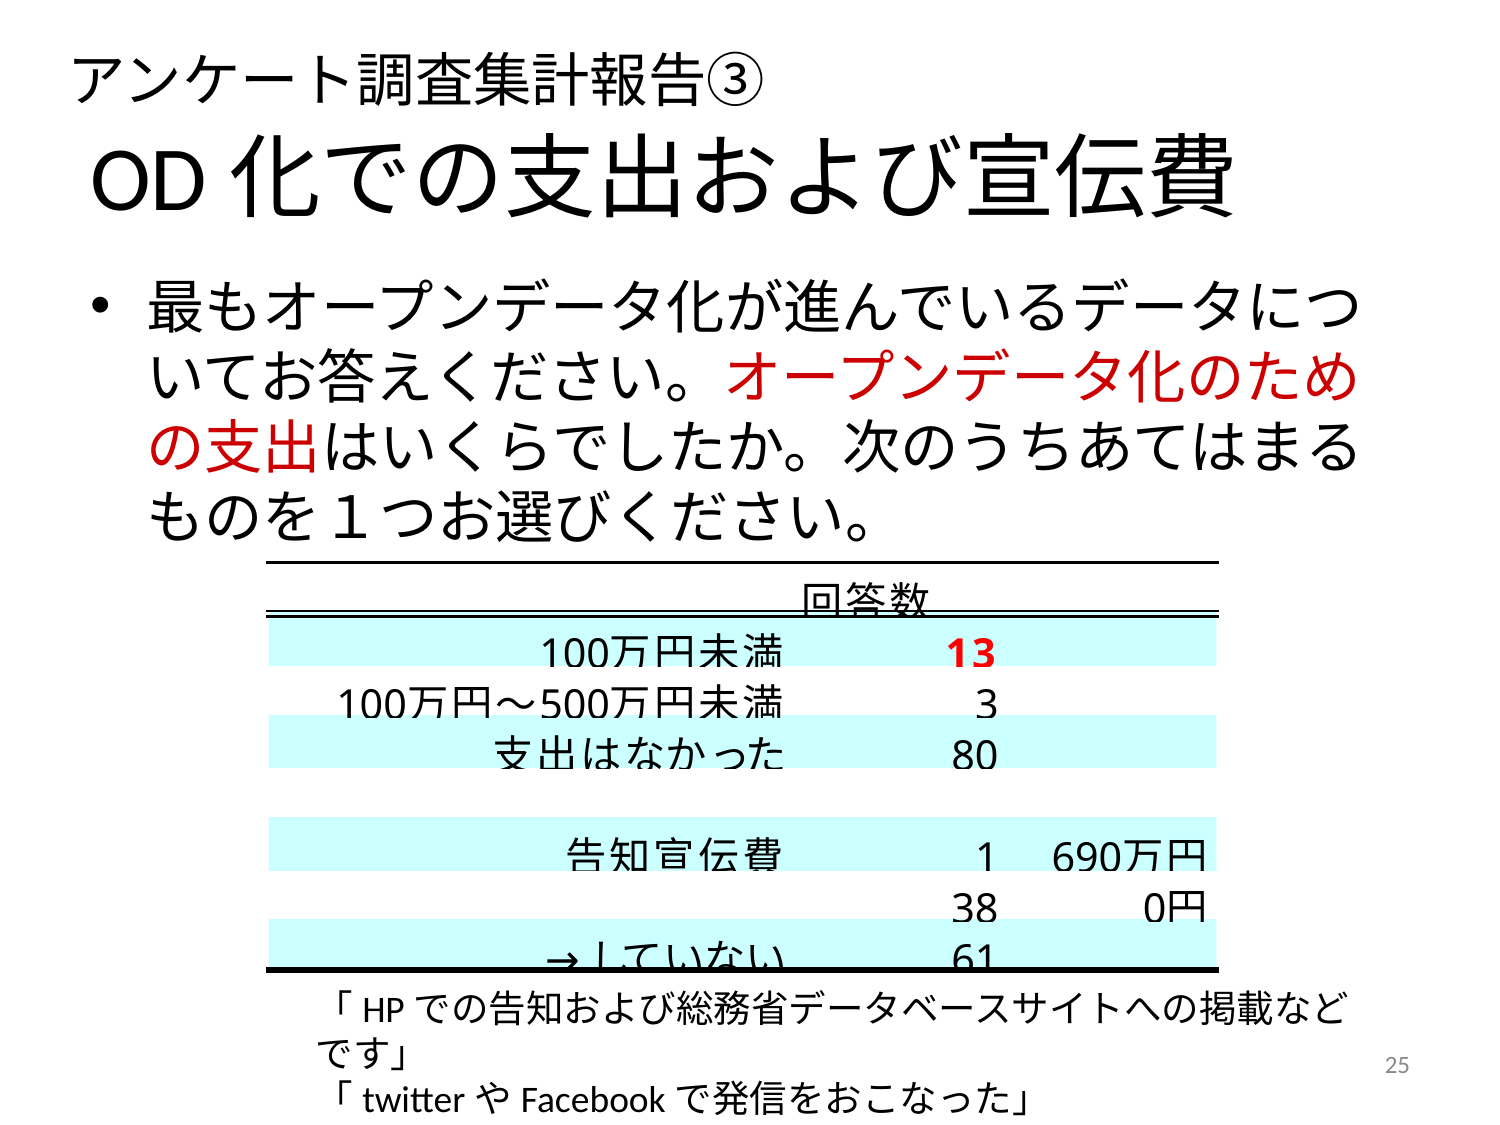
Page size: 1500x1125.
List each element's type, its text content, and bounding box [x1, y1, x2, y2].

text_box 25 [1400, 1024, 1425, 1103]
title OD化での支出および宣伝費 [75, 79, 1425, 262]
list 最もオープンデータ化が進んでいるデータについてお答えください。オープンデータ化のための支出はいくらでしたか。次のうちあてはまるものを１つお選びください。 [75, 262, 1425, 622]
text_box 「HPでの告知および総務省データベースサイトへの掲載などです」 「twitterやFacebookで発信をおこなった」 [301, 977, 1400, 1125]
text_box アンケート調査集計報告③ [53, 19, 1075, 137]
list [265, 561, 1223, 976]
